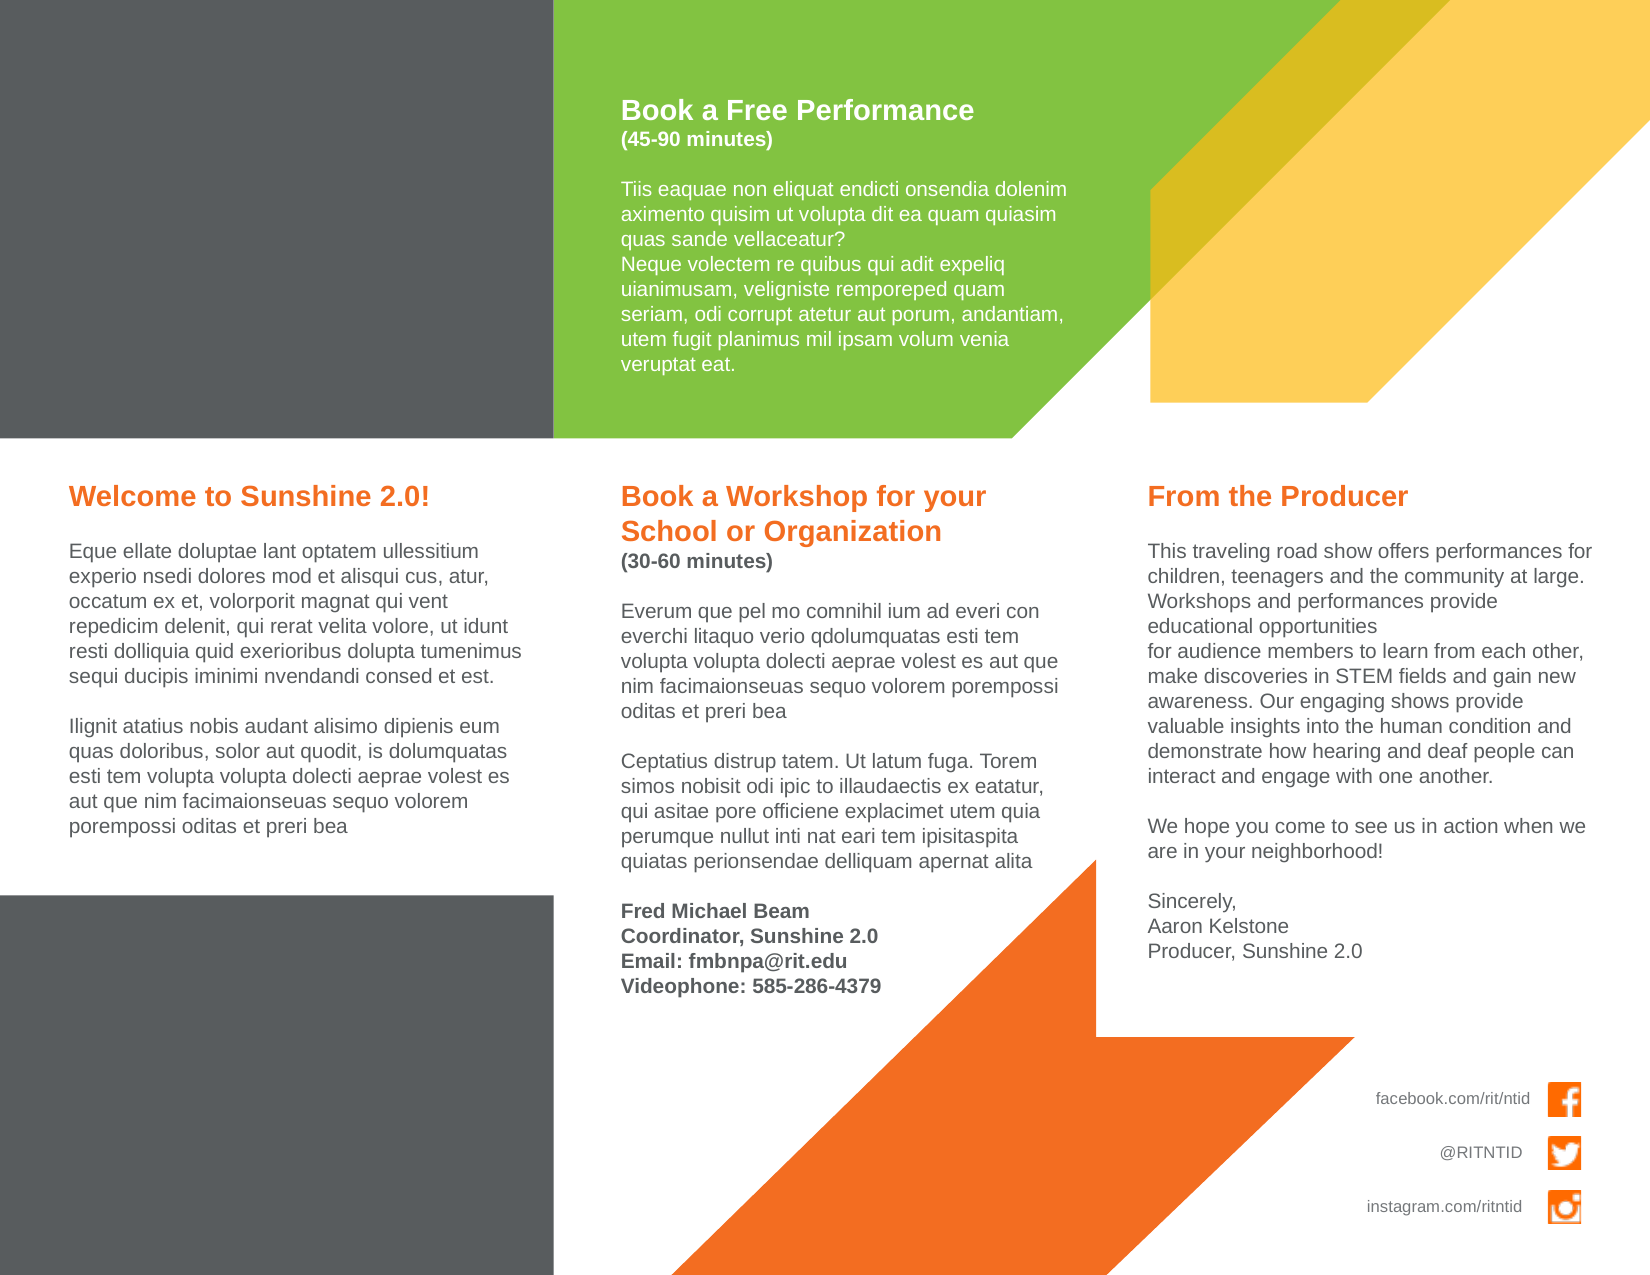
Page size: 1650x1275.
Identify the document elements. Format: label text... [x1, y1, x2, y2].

text_box [552, 0, 1338, 440]
text_box [0, 0, 555, 439]
text_box [1149, 0, 1650, 404]
text_box [670, 857, 1358, 1275]
text_box From the Producer This traveling road show offers performances for children, teenagers and the community at large. Workshops and performances provide educational opportunities for audience members to learn from each other, make discoveries in STEM fields and gain new awareness. Our engaging shows provide valuable insights into the human condition and demonstrate how hearing and deaf people can interact and engage with one another. We hope you come to see us in action when we are in your neighborhood! Sincerely, Aaron Kelstone Producer, Sunshine 2.0 [1132, 470, 1616, 970]
text_box Book a Workshop for your School or Organization (30-60 minutes) Everum que pel mo comnihil ium ad everi con everchi litaquo verio qdolumquatas esti tem volupta volupta dolecti aeprae volest es aut que nim facimaionseuas sequo volorem porempossi oditas et preri bea Ceptatius distrup tatem. Ut latum fuga. Torem simos nobisit odi ipic to illaudaectis ex eatatur, qui asitae pore officiene explacimet utem quia perumque nullut inti nat eari tem ipisitaspita quiatas perionsendae delliquam apernat alita Fred Michael Beam Coordinator, Sunshine 2.0 Email: fmbnpa@rit.edu Videophone: 585-286-4379 [606, 470, 1090, 1005]
picture [1547, 1082, 1582, 1117]
picture [1547, 1136, 1582, 1170]
text_box [0, 894, 555, 1275]
text_box facebook.com/rit/ntid [1354, 1080, 1546, 1116]
picture [1547, 1190, 1582, 1224]
text_box Welcome to Sunshine 2.0! Eque ellate doluptae lant optatem ullessitium experio nsedi dolores mod et alisqui cus, atur, occatum ex et, volorporit magnat qui vent repedicim delenit, qui rerat velita volore, ut idunt resti dolliquia quid exerioribus dolupta tumenimus sequi ducipis iminimi nvendandi consed et est. Ilignit atatius nobis audant alisimo dipienis eum quas doloribus, solor aut quodit, is dolumquatas esti tem volupta volupta dolecti aeprae volest es aut que nim facimaionseuas sequo volorem porempossi oditas et preri bea [54, 470, 538, 845]
text_box instagram.com/ritntid [1346, 1188, 1538, 1224]
text_box Book a Free Performance (45-90 minutes) Tiis eaquae non eliquat endicti onsendia dolenim aximento quisim ut volupta dit ea quam quiasim quas sande vellaceatur? Neque volectem re quibus qui adit expeliq uianimusam, veligniste remporeped quam seriam, odi corrupt atetur aut porum, andantiam, utem fugit planimus mil ipsam volum venia veruptat eat. [606, 83, 1090, 384]
text_box @RITNTID [1346, 1134, 1538, 1170]
